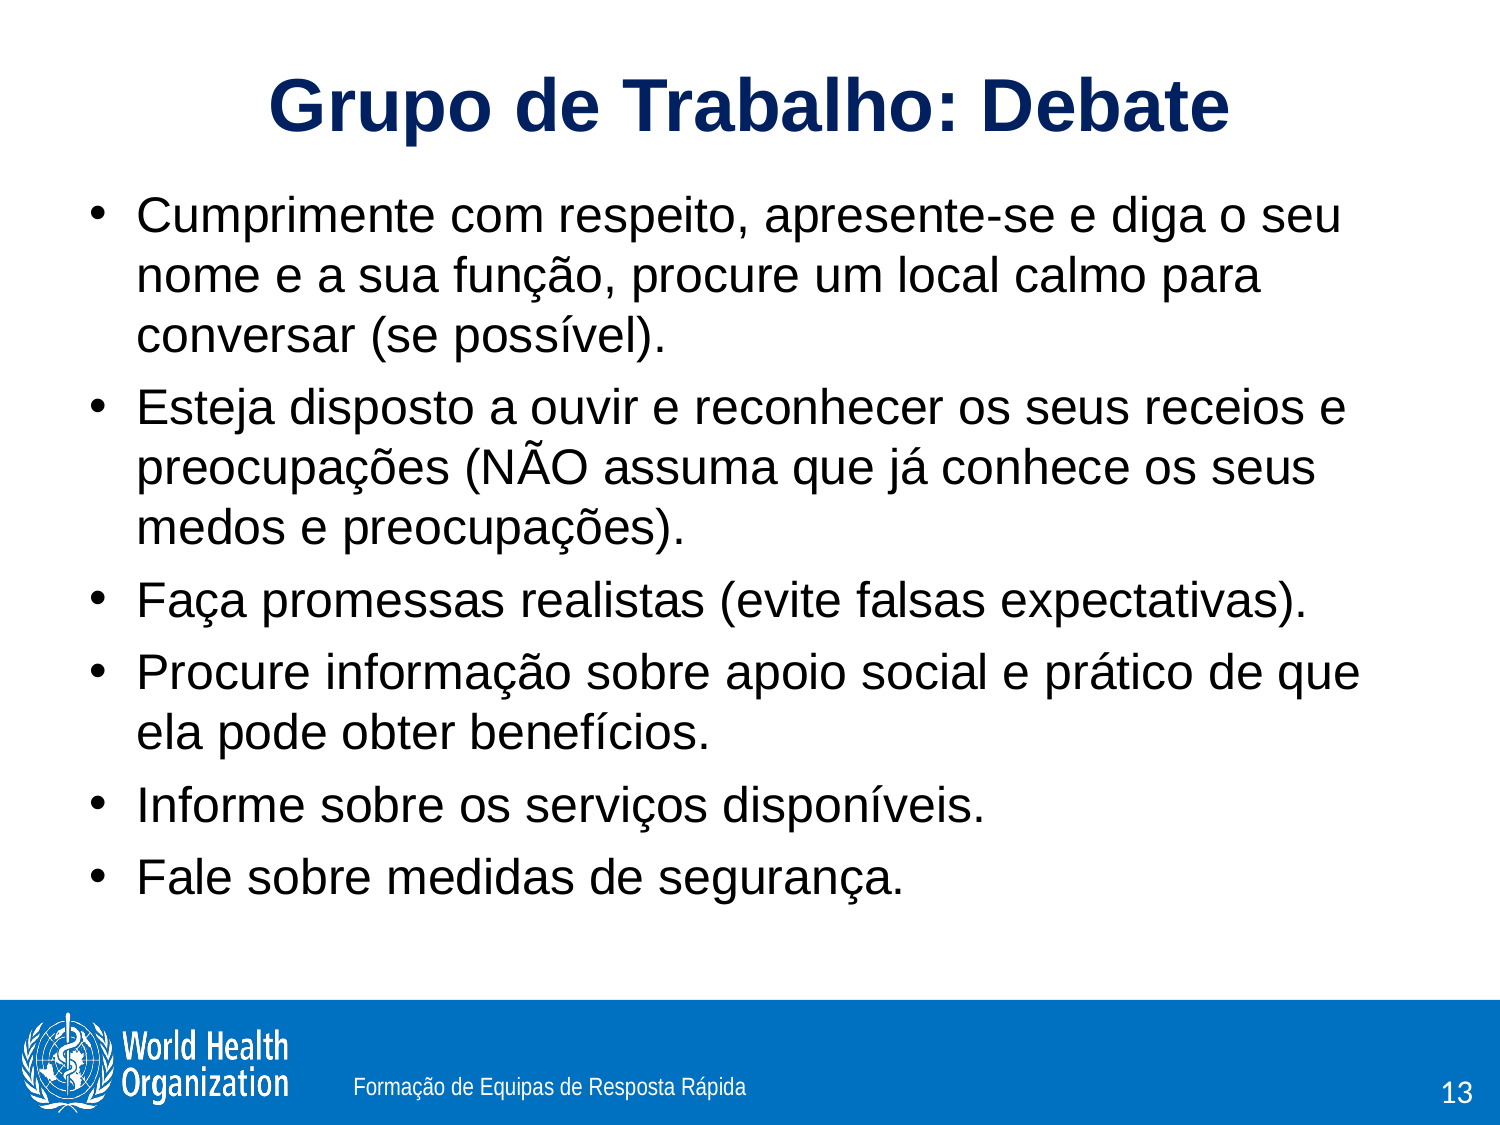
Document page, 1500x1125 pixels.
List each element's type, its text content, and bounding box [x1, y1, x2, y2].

title Grupo de Trabalho: Debate [75, 7, 1425, 195]
picture [21, 1012, 288, 1113]
text_box Cumprimente com respeito, apresente-se e diga o seu nome e a sua função, procure um local calmo para conversar (se possível). Esteja disposto a ouvir e reconhecer os seus receios e preocupações (NÃO assuma que já conhece os seus medos e preocupações). Faça promessas realistas (evite falsas expectativas). Procure informação sobre apoio social e prático de que ela pode obter benefícios. Informe sobre os serviços disponíveis. Fale sobre medidas de segurança. [75, 174, 1413, 913]
